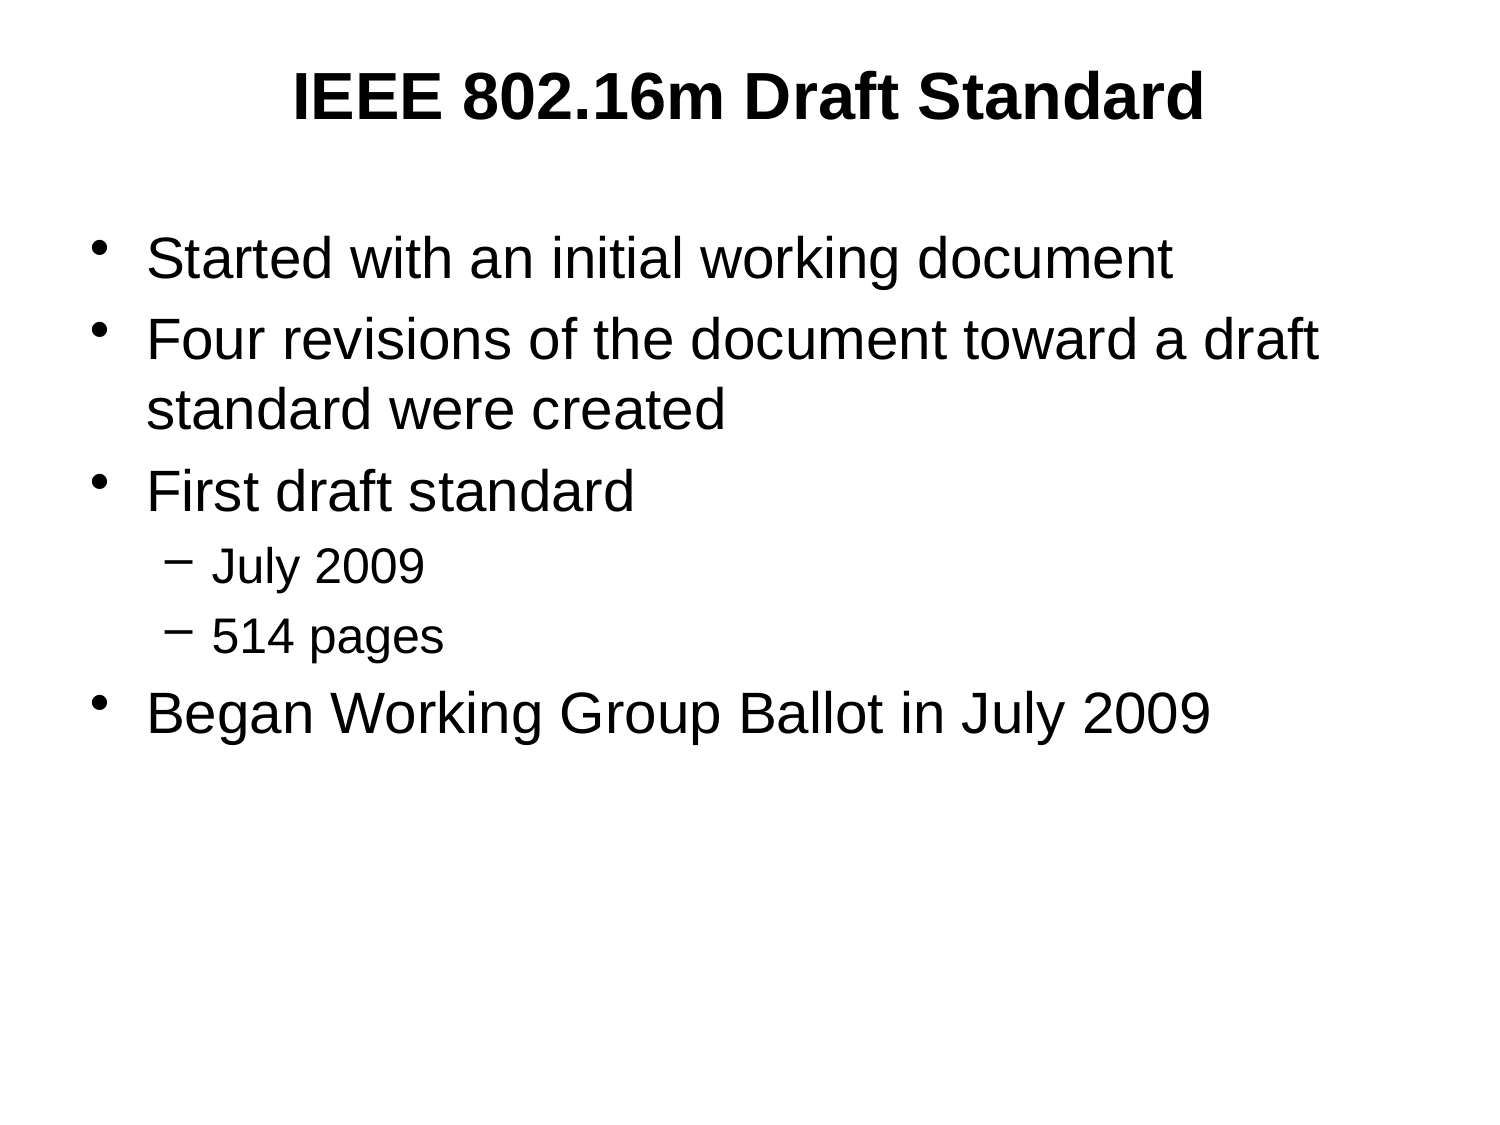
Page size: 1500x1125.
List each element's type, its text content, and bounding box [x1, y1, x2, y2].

title IEEE 802.16m Draft Standard [75, 45, 1425, 212]
list Started with an initial working document Four revisions of the document toward a draft standard were created First draft standard July 2009 514 pages Began Working Group Ballot in July 2009 [75, 212, 1425, 1075]
